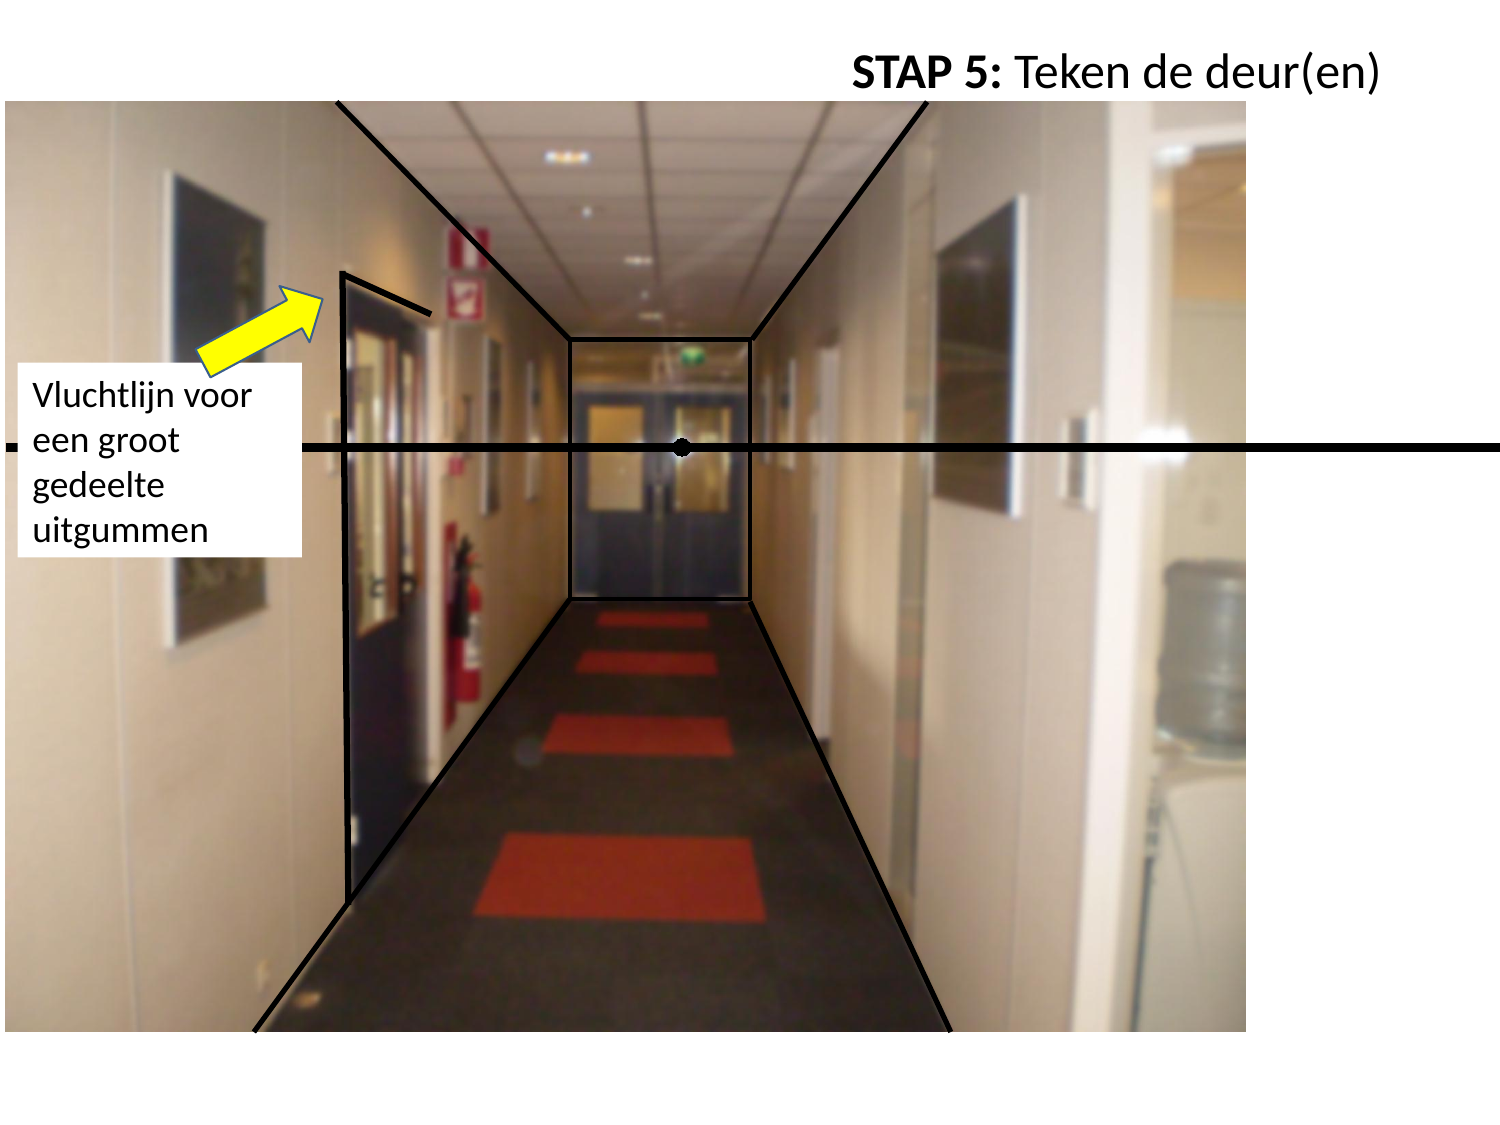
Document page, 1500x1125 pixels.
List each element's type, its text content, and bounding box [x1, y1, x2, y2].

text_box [342, 322, 349, 906]
picture [4, 101, 342, 1033]
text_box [253, 599, 570, 1033]
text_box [342, 273, 432, 315]
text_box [751, 101, 928, 340]
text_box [749, 601, 951, 1033]
picture [349, 448, 1246, 1033]
picture [349, 101, 1246, 447]
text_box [336, 101, 570, 340]
text_box STAP 5: Teken de deur(en) [761, 30, 1472, 106]
